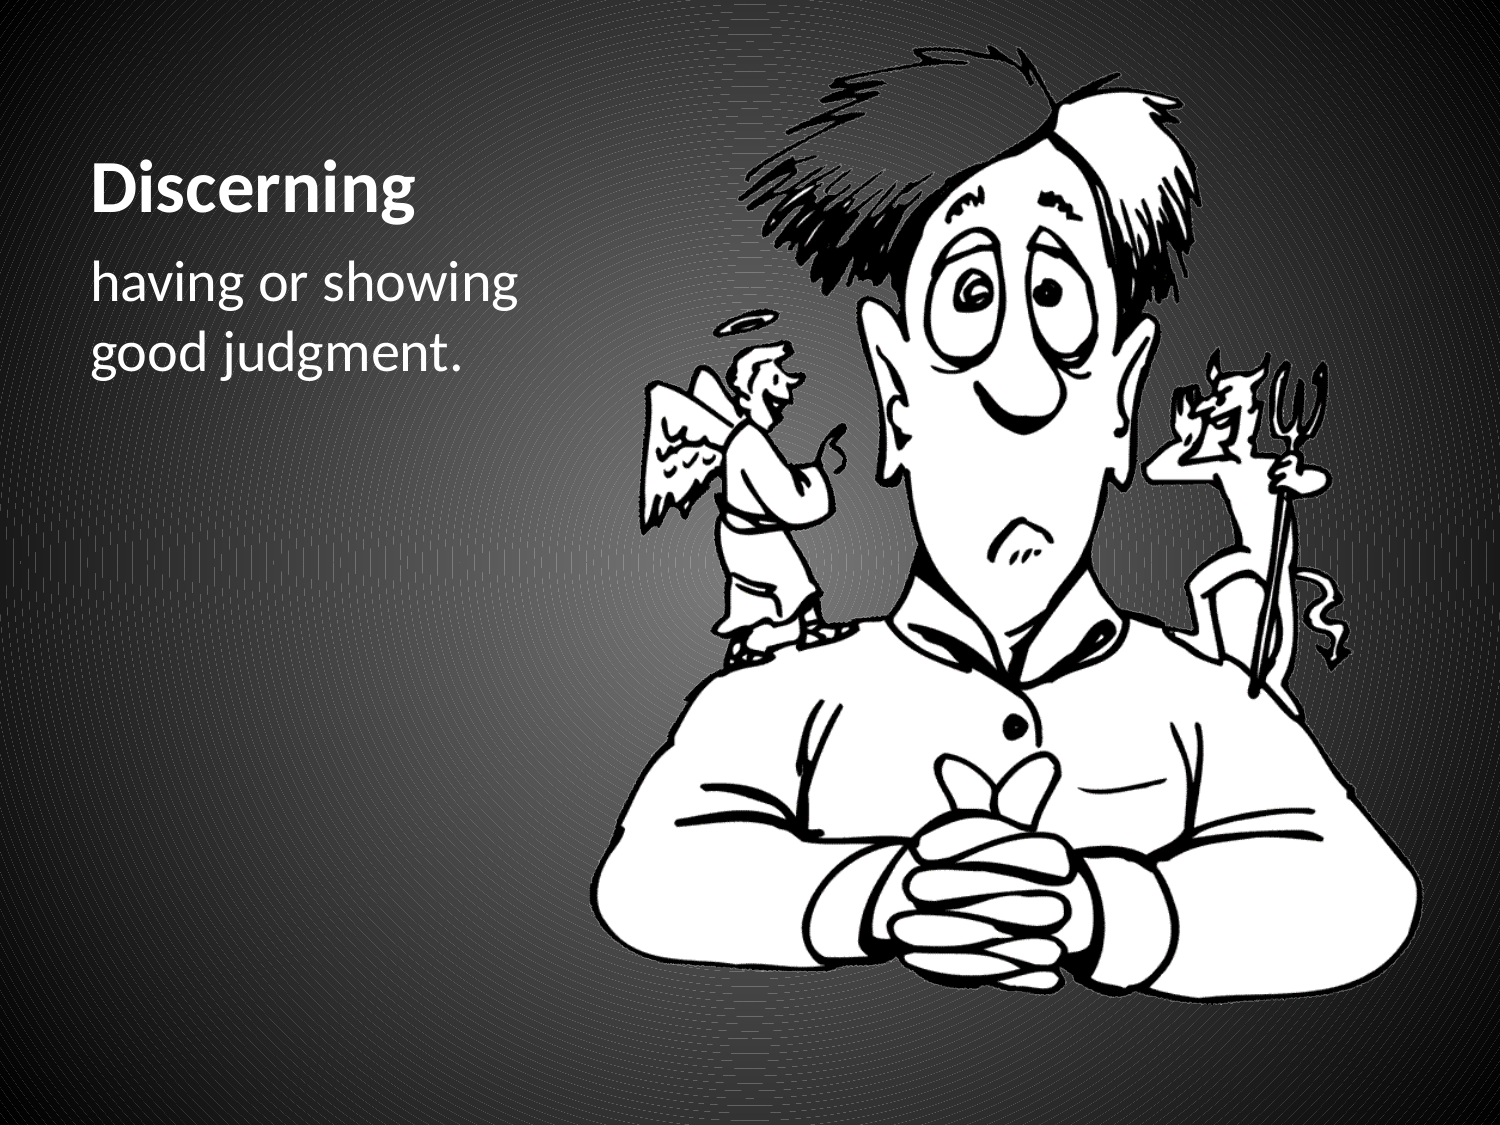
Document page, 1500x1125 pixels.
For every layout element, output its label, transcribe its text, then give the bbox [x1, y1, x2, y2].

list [586, 44, 1426, 1006]
list having or showing good judgment. [75, 235, 569, 1005]
title Discerning [75, 44, 569, 235]
